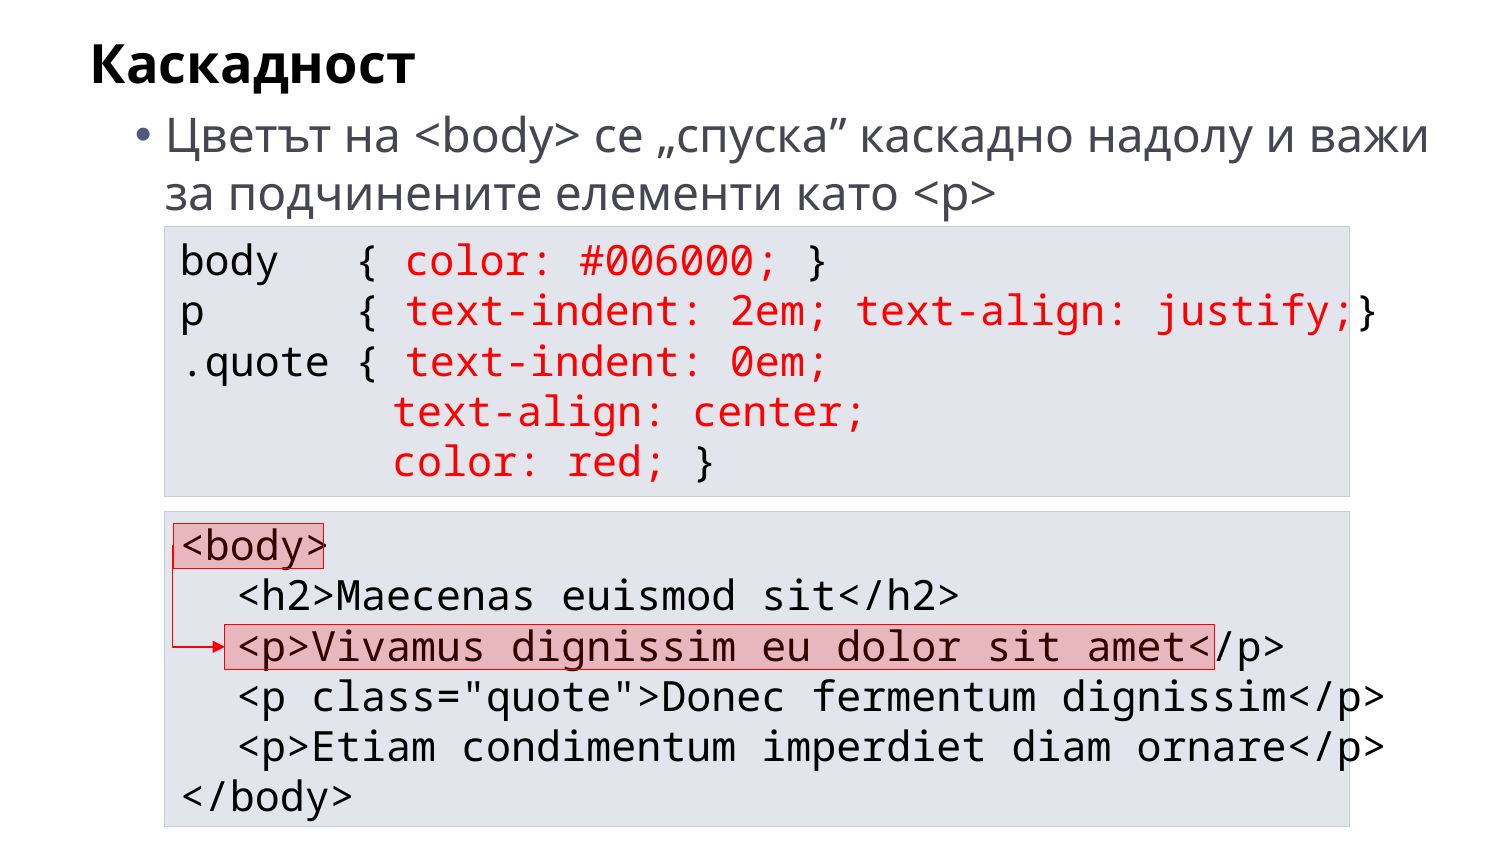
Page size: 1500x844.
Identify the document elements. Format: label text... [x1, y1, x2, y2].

text_box [172, 522, 325, 570]
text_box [172, 545, 226, 648]
text_box body { color: #006000; } p { text-indent: 2em; text-align: justify;} .quote { text-indent: 0em; text-align: center; color: red; } [164, 226, 1350, 497]
text_box <body> <h2>Maecenas euismod sit</h2> <p>Vivamus dignissim eu dolor sit amet</p> <p class="quote">Donec fermentum dignissim</p> <p>Etiam condimentum imperdiet diam ornare</p> </body> [164, 511, 1350, 827]
list Каскадност Цветът на <body> се „спуска” каскадно надолу и важи за подчинените елементи като <p> [75, 21, 1475, 835]
text_box [223, 623, 1216, 671]
